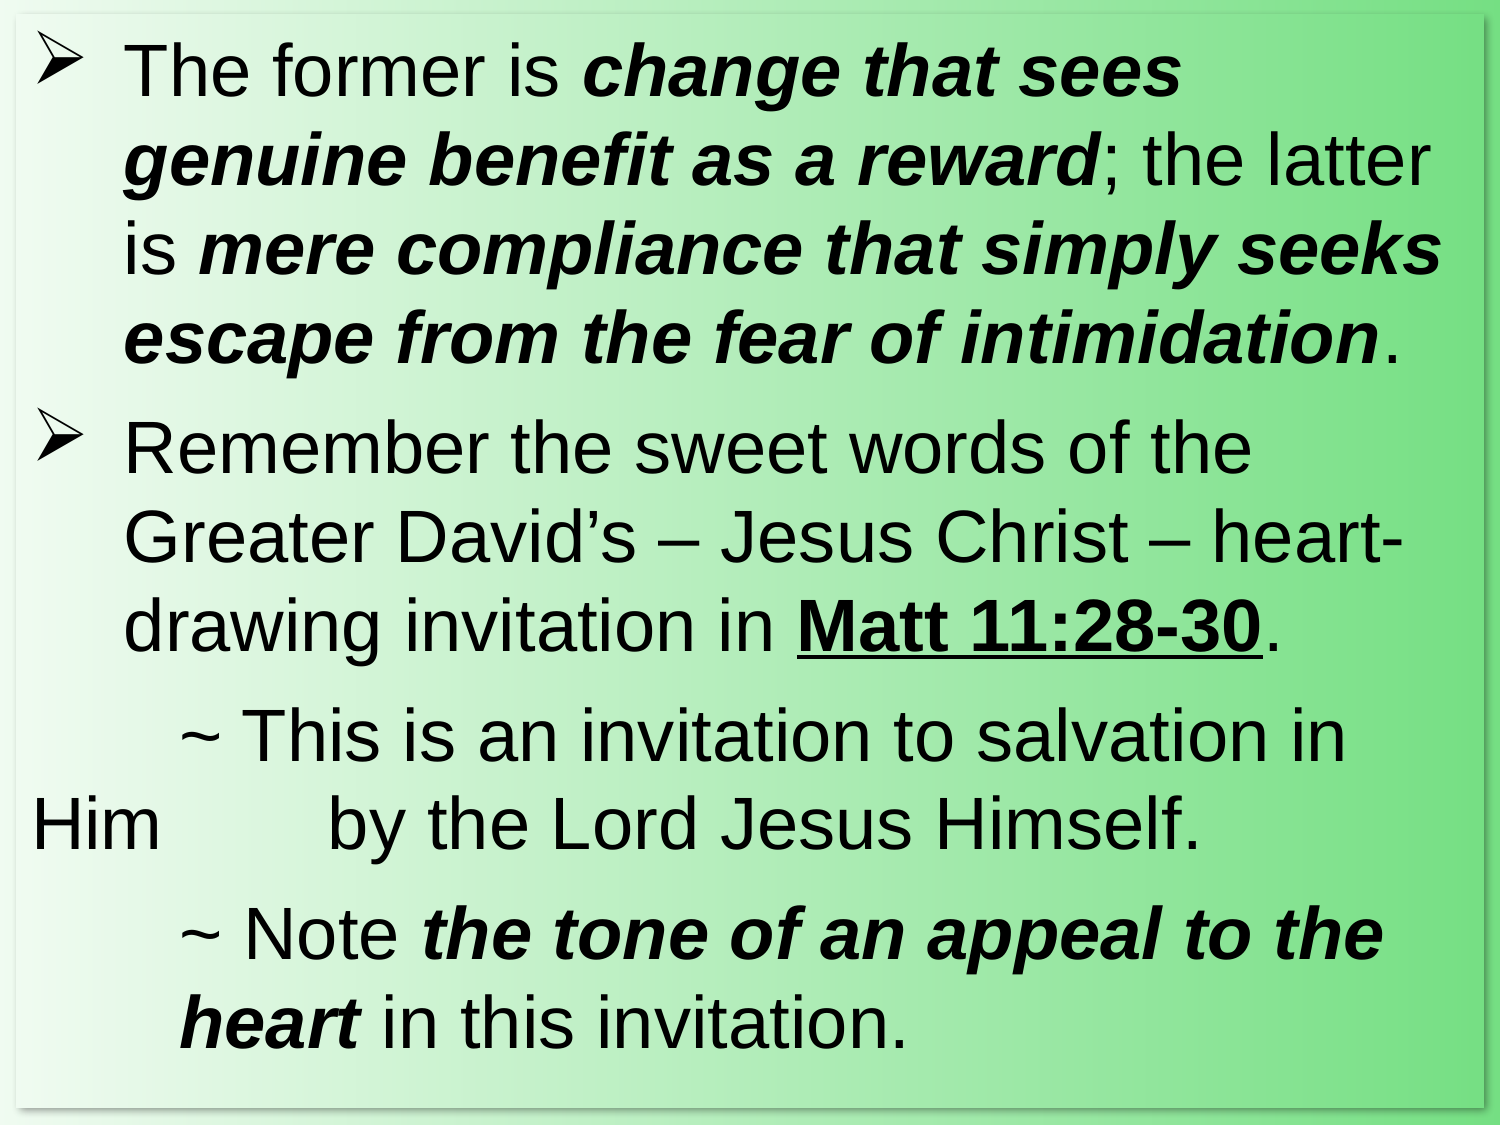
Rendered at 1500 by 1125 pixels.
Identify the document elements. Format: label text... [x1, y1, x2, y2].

subtitle The former is change that sees genuine benefit as a reward; the latter is mere compliance that simply seeks escape from the fear of intimidation. Remember the sweet words of the Greater David’s – Jesus Christ – heart-drawing invitation in Matt 11:28-30. ~ This is an invitation to salvation in Him by the Lord Jesus Himself. ~ Note the tone of an appeal to the heart in this invitation. [16, 14, 1484, 1108]
